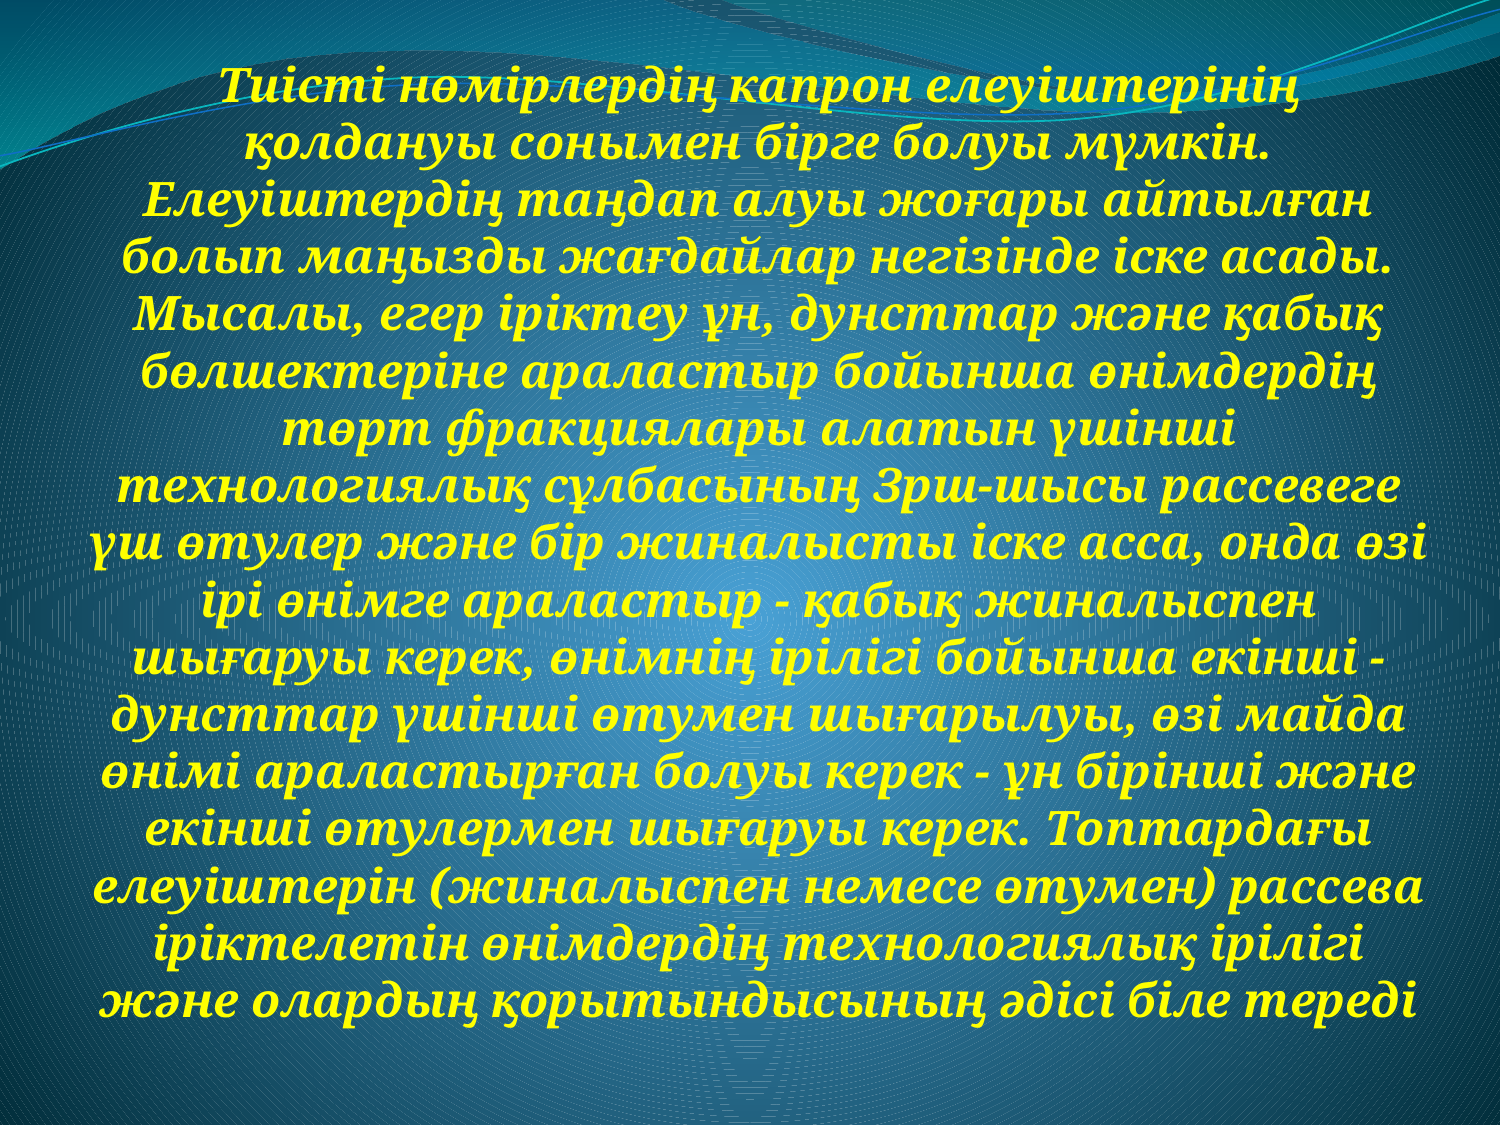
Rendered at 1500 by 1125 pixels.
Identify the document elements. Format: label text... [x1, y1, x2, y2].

subtitle Тиiстi нөмiрлердiң капрон елеуiштерiнiң қолдануы сонымен бiрге болуы мүмкiн. Елеуiштердiң таңдап алуы жоғары айтылған болып маңызды жағдайлар негiзiнде iске асады. Мысалы, егер iрiктеу ұн, дунсттар және қабық бөлшектерiне араластыр бойынша өнiмдердiң төрт фракциялары алатын үшiншi технологиялық сұлбасының Зрш-шысы рассевеге үш өтулер және бiр жиналысты iске асса, онда өзi iрi өнiмге араластыр - қабық жиналыспен шығаруы керек, өнiмнiң iрiлiгi бойынша екiншi - дунсттар үшiншi өтумен шығарылуы, өзi майда өнiмi араластырған болуы керек - ұн бiрiншi және екiншi өтулермен шығаруы керек. Топтардағы елеуiштерiн (жиналыспен немесе өтумен) рассева iрiктелетiн өнiмдердiң технологиялық iрiлiгi және олардың қорытындысының әдiсi бiле тередi [87, 46, 1442, 1067]
